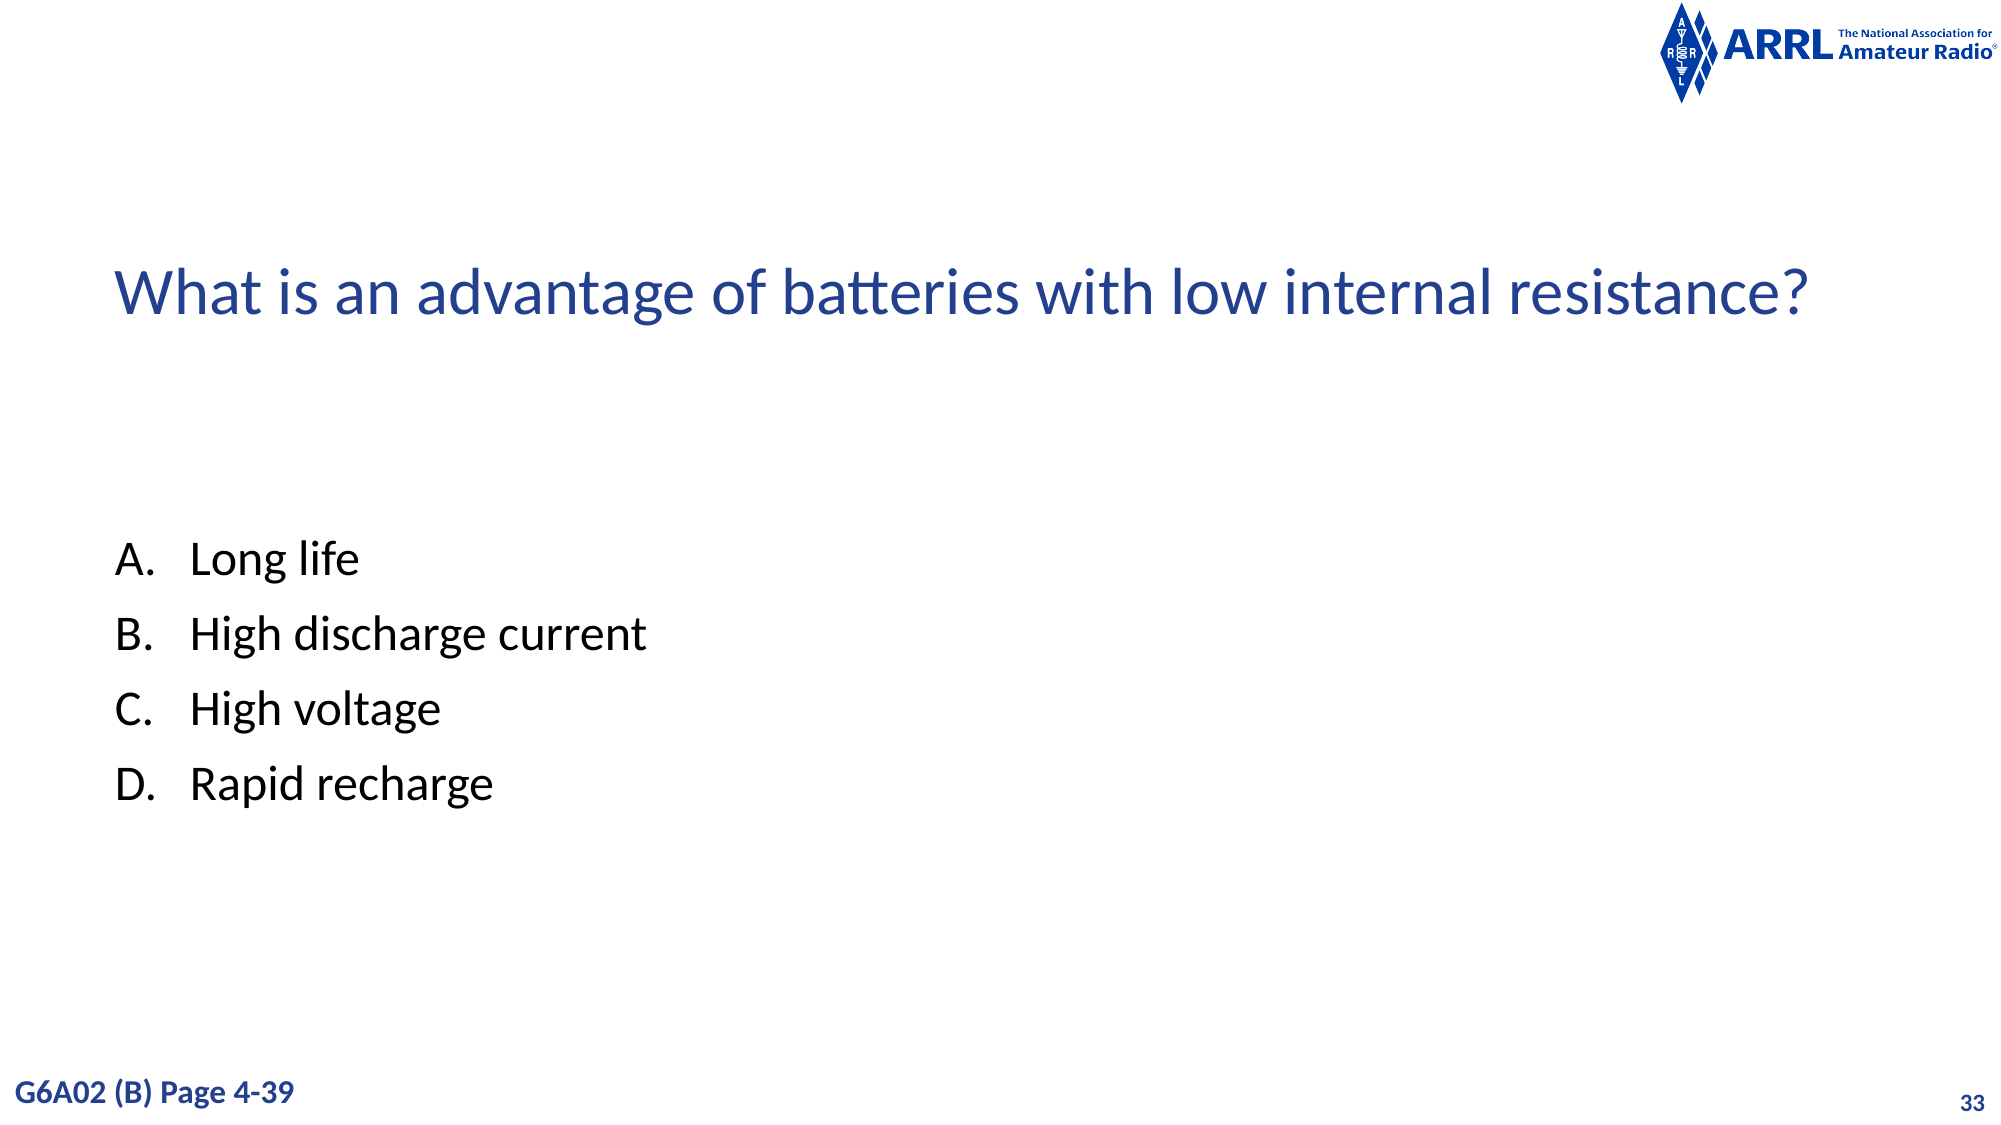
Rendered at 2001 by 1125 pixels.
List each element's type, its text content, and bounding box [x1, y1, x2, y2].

picture [1658, 0, 1999, 106]
text_box G6A02 (B) Page 4-39 [0, 1062, 1313, 1118]
list Long life High discharge current High voltage Rapid recharge [99, 525, 1900, 1005]
title What is an advantage of batteries with low internal resistance? [99, 249, 1900, 468]
text_box 33 [1899, 1079, 2000, 1125]
